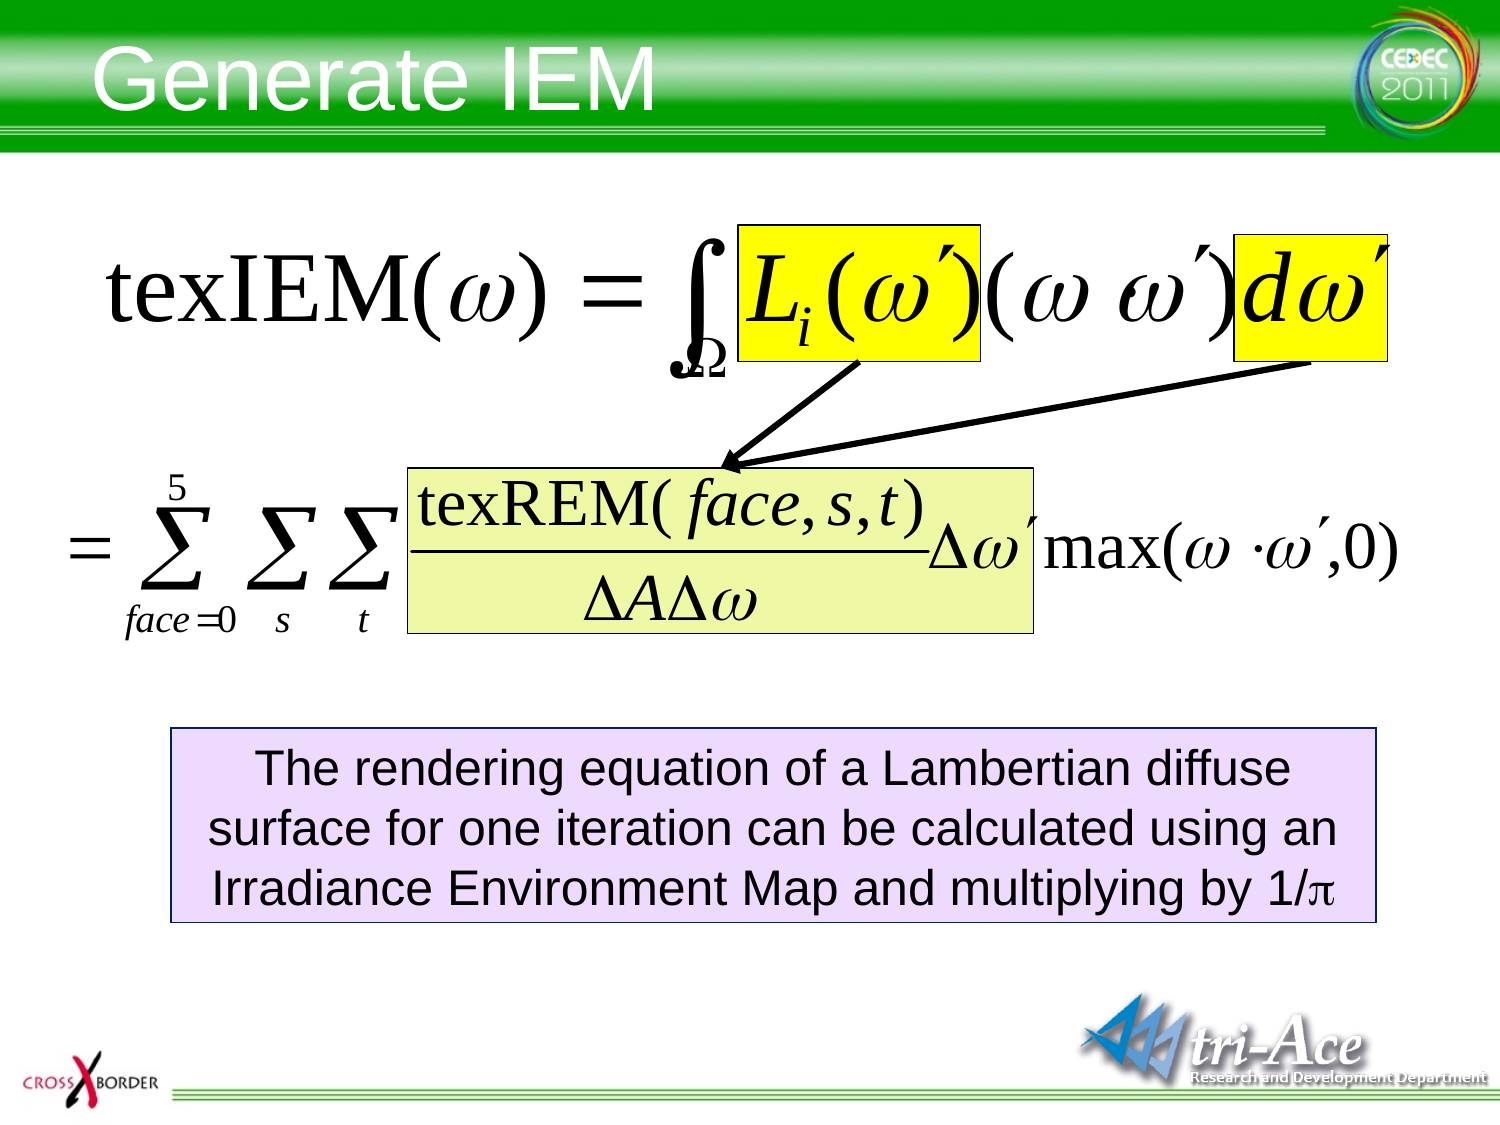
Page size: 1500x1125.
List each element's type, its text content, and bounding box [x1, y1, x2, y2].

picture [0, 0, 1500, 155]
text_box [720, 405, 860, 469]
text_box The rendering equation of a Lambertian diffuse surface for one iteration can be calculated using an Irradiance Environment Map and multiplying by 1/p [171, 727, 1376, 923]
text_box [52, 455, 1412, 652]
title Generate IEM [74, 7, 1426, 140]
picture [0, 987, 1500, 1125]
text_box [862, 405, 1312, 469]
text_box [88, 196, 1399, 398]
